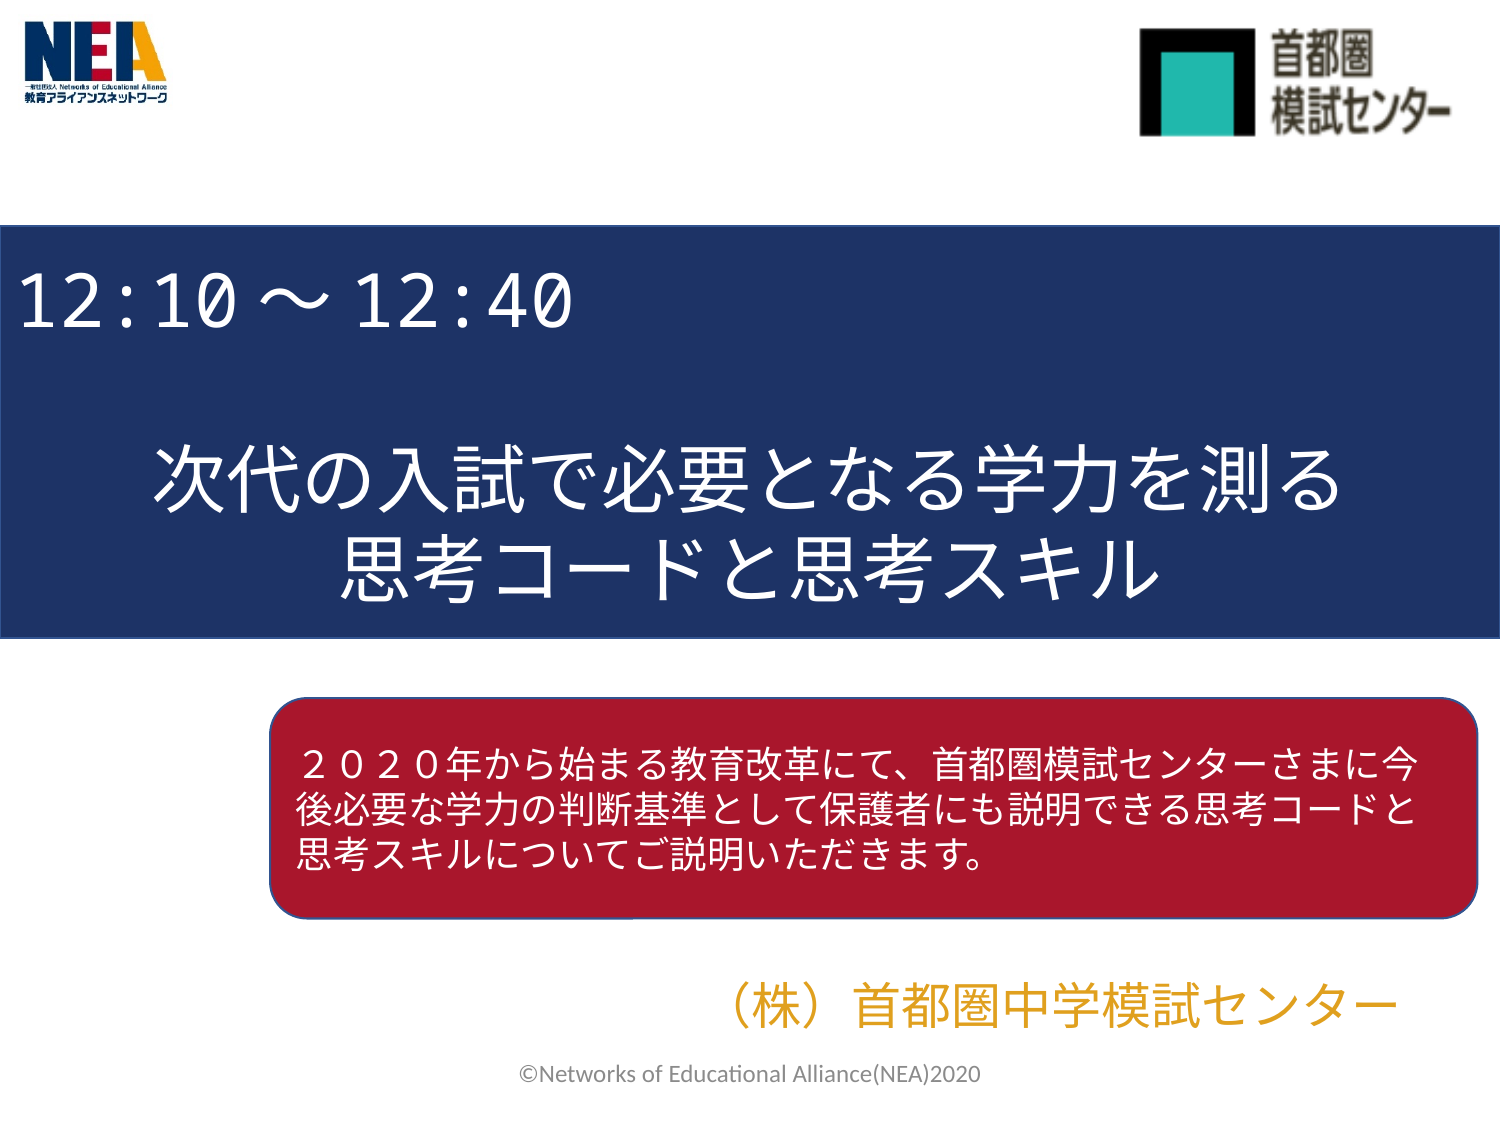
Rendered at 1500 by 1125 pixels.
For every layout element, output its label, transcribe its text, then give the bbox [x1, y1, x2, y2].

text_box （株）首都圏中学模試センター [687, 966, 1500, 1042]
text_box ２０２０年から始まる教育改革にて、首都圏模試センターさまに今後必要な学力の判断基準として保護者にも説明できる思考コードと思考スキルについてご説明いただきます。 [269, 697, 1479, 920]
picture [18, 14, 173, 110]
footer ©Networks of Educational Alliance(NEA)2020 [496, 1042, 1004, 1103]
picture [1119, 14, 1463, 154]
text_box 12:10～12:40 次代の入試で必要となる学力を測る 思考コードと思考スキル [0, 225, 1500, 639]
